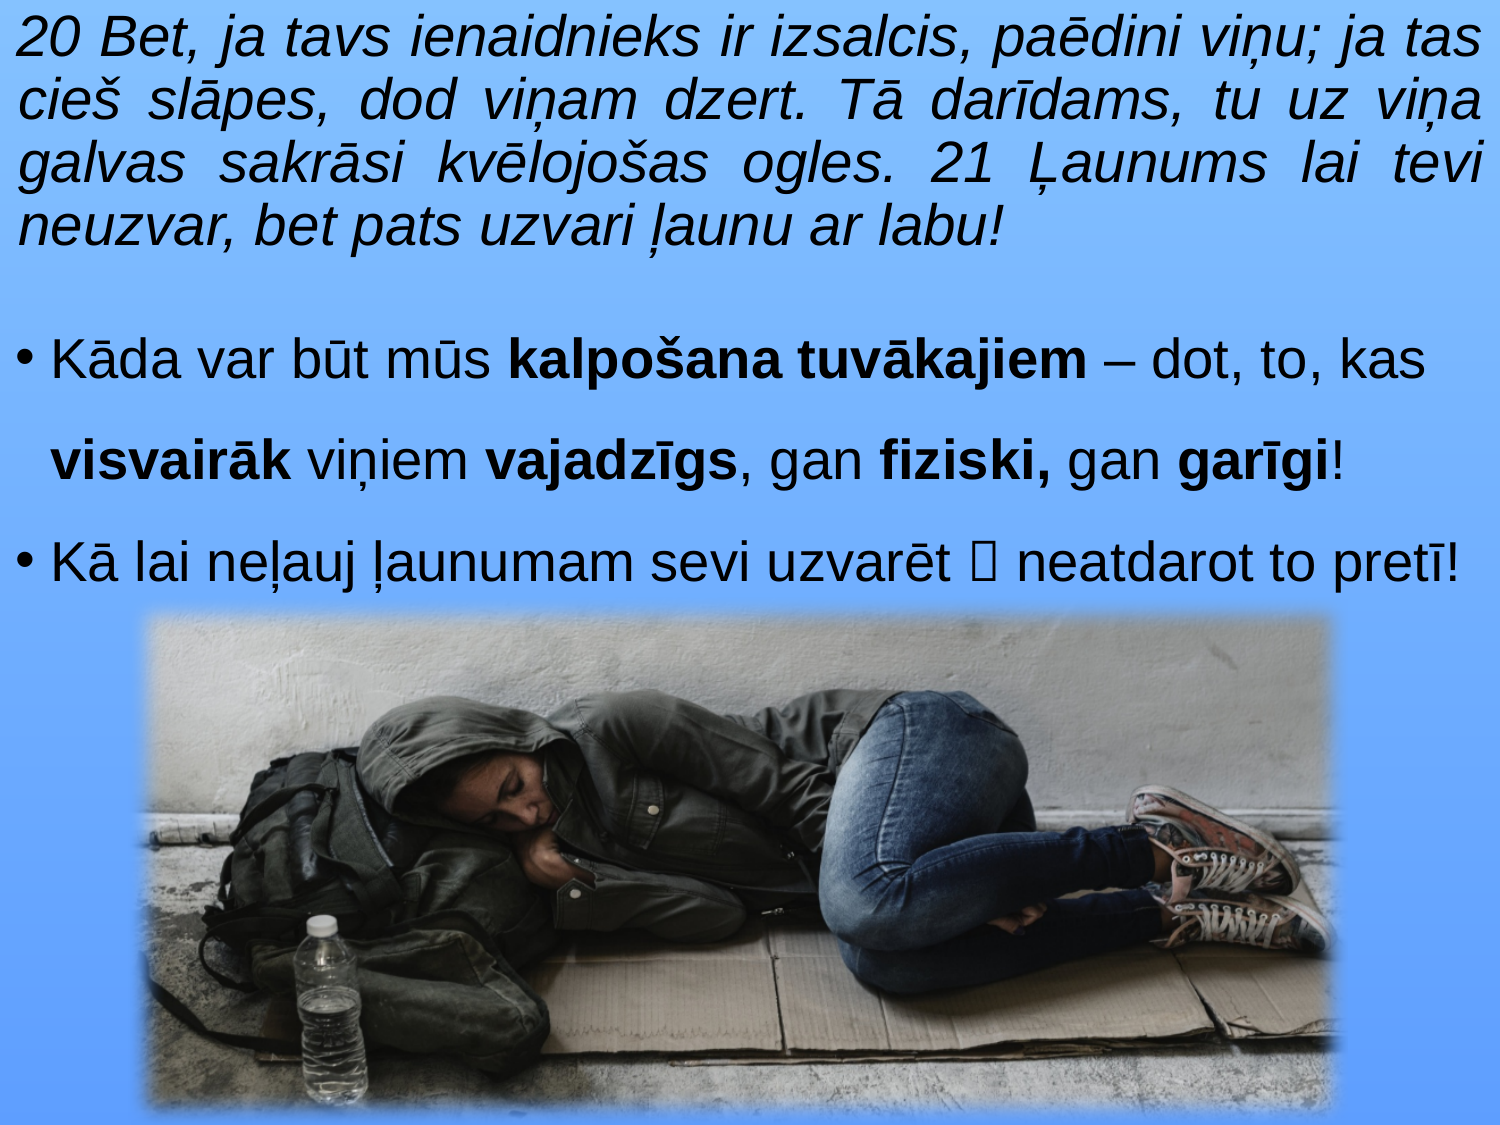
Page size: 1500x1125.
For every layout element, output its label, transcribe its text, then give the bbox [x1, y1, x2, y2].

text_box Kāda var būt mūs kalpošana tuvākajiem – dot, to, kas visvairāk viņiem vajadzīgs, gan fiziski, gan garīgi! Kā lai neļauj ļaunumam sevi uzvarēt  neatdarot to pretī! [0, 281, 1500, 610]
picture [128, 597, 1348, 1125]
list 20 Bet, ja tavs ienaidnieks ir izsalcis, paēdini viņu; ja tas cieš slāpes, dod viņam dzert. Tā darīdams, tu uz viņa galvas sakrāsi kvēlojošas ogles. 21 Ļaunums lai tevi neuzvar, bet pats uzvari ļaunu ar labu! [0, 0, 1500, 176]
